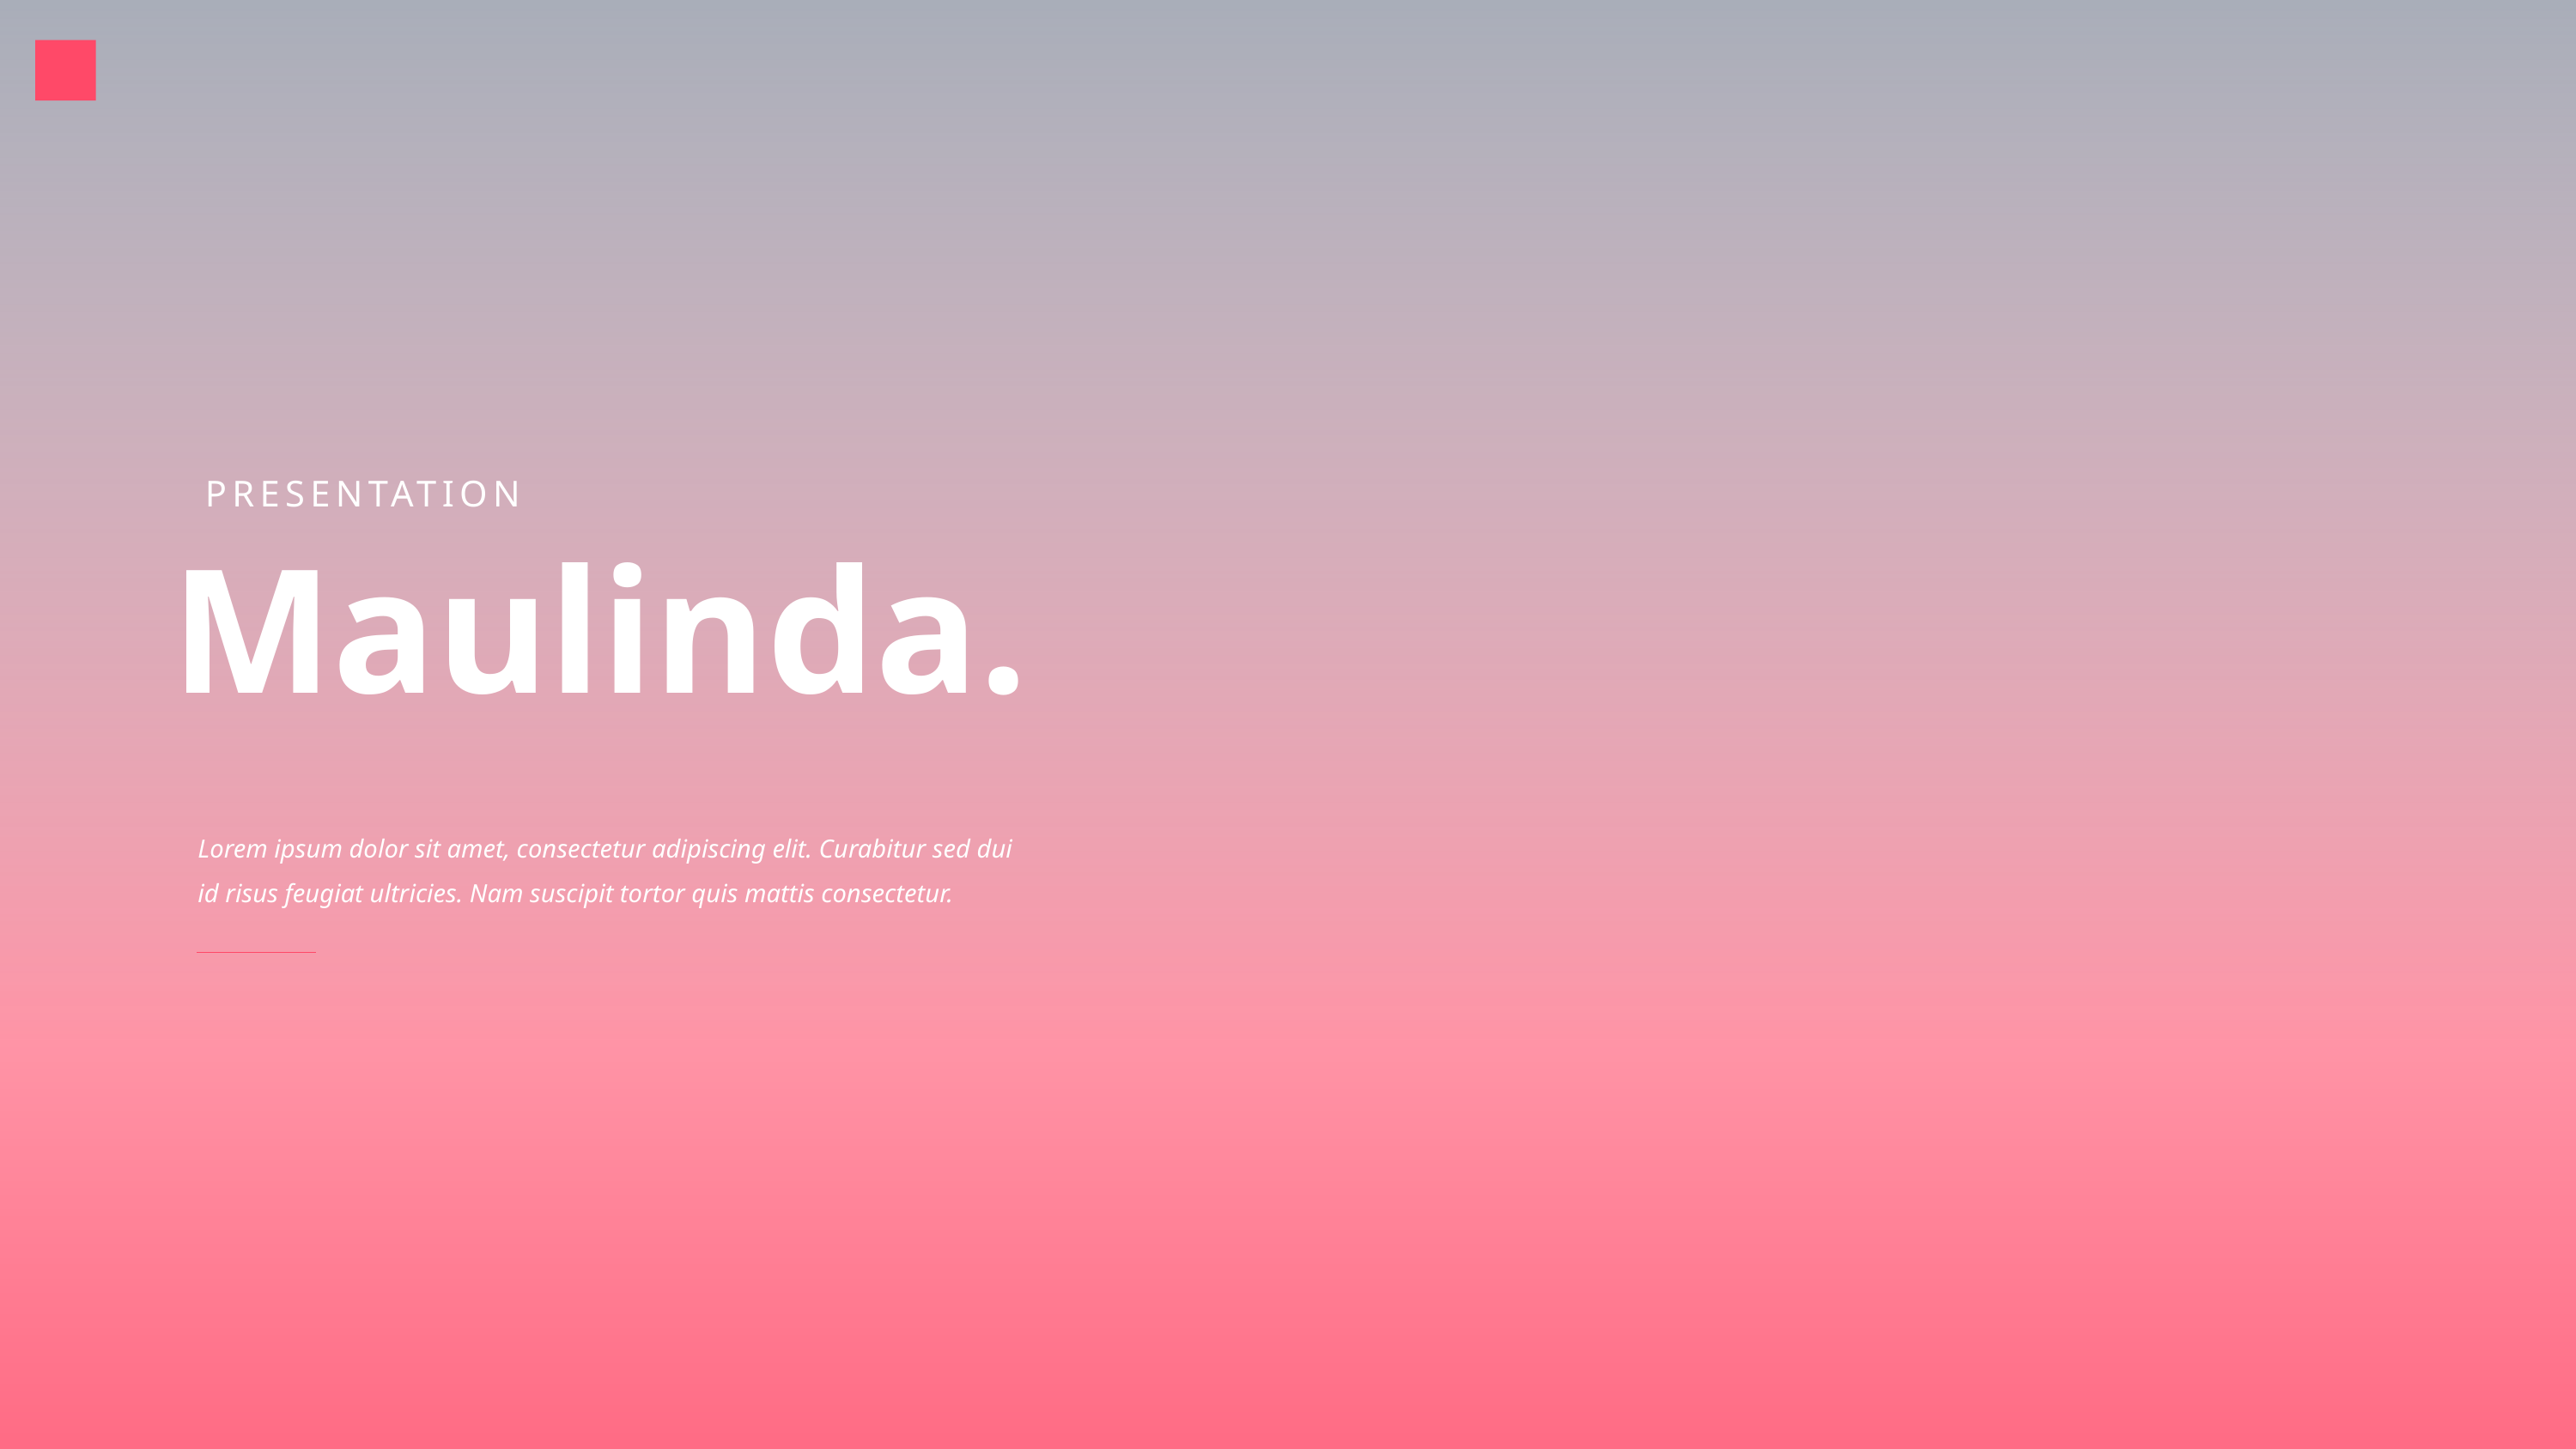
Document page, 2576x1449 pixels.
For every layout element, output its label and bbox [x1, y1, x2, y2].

text_box [0, 0, 2576, 1449]
